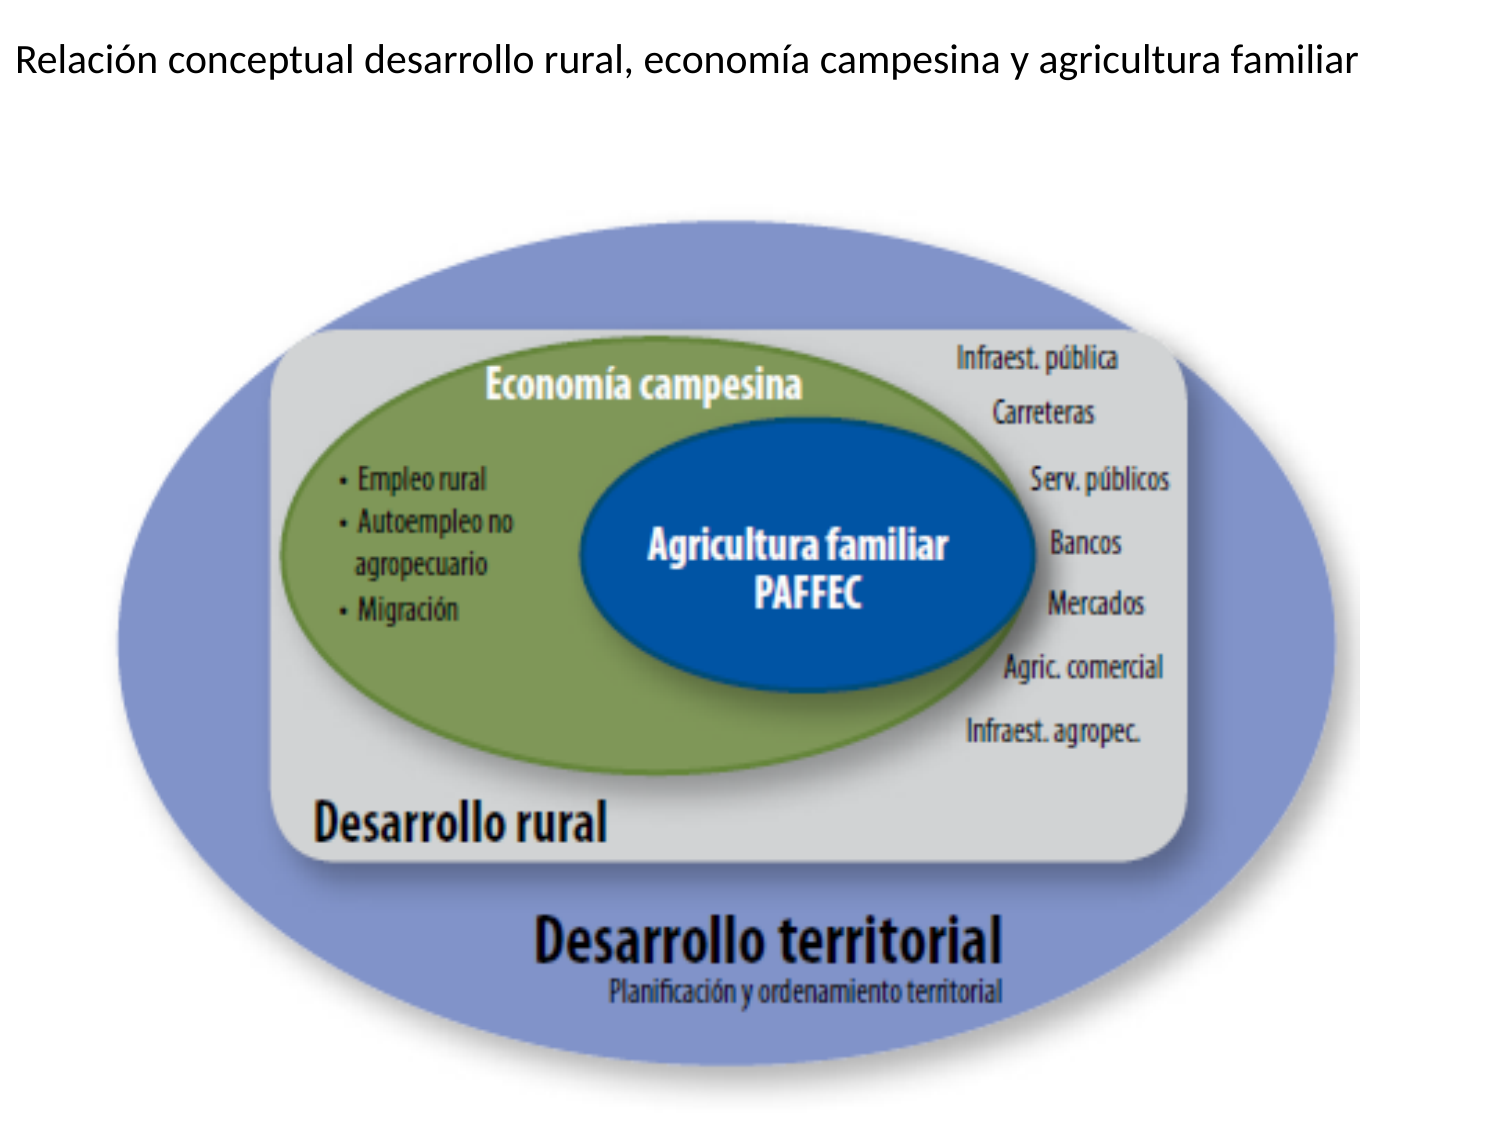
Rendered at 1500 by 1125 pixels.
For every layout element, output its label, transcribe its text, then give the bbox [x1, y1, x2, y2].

title Relación conceptual desarrollo rural, economía campesina y agricultura familiar [0, 0, 1500, 114]
picture [100, 179, 1360, 1125]
